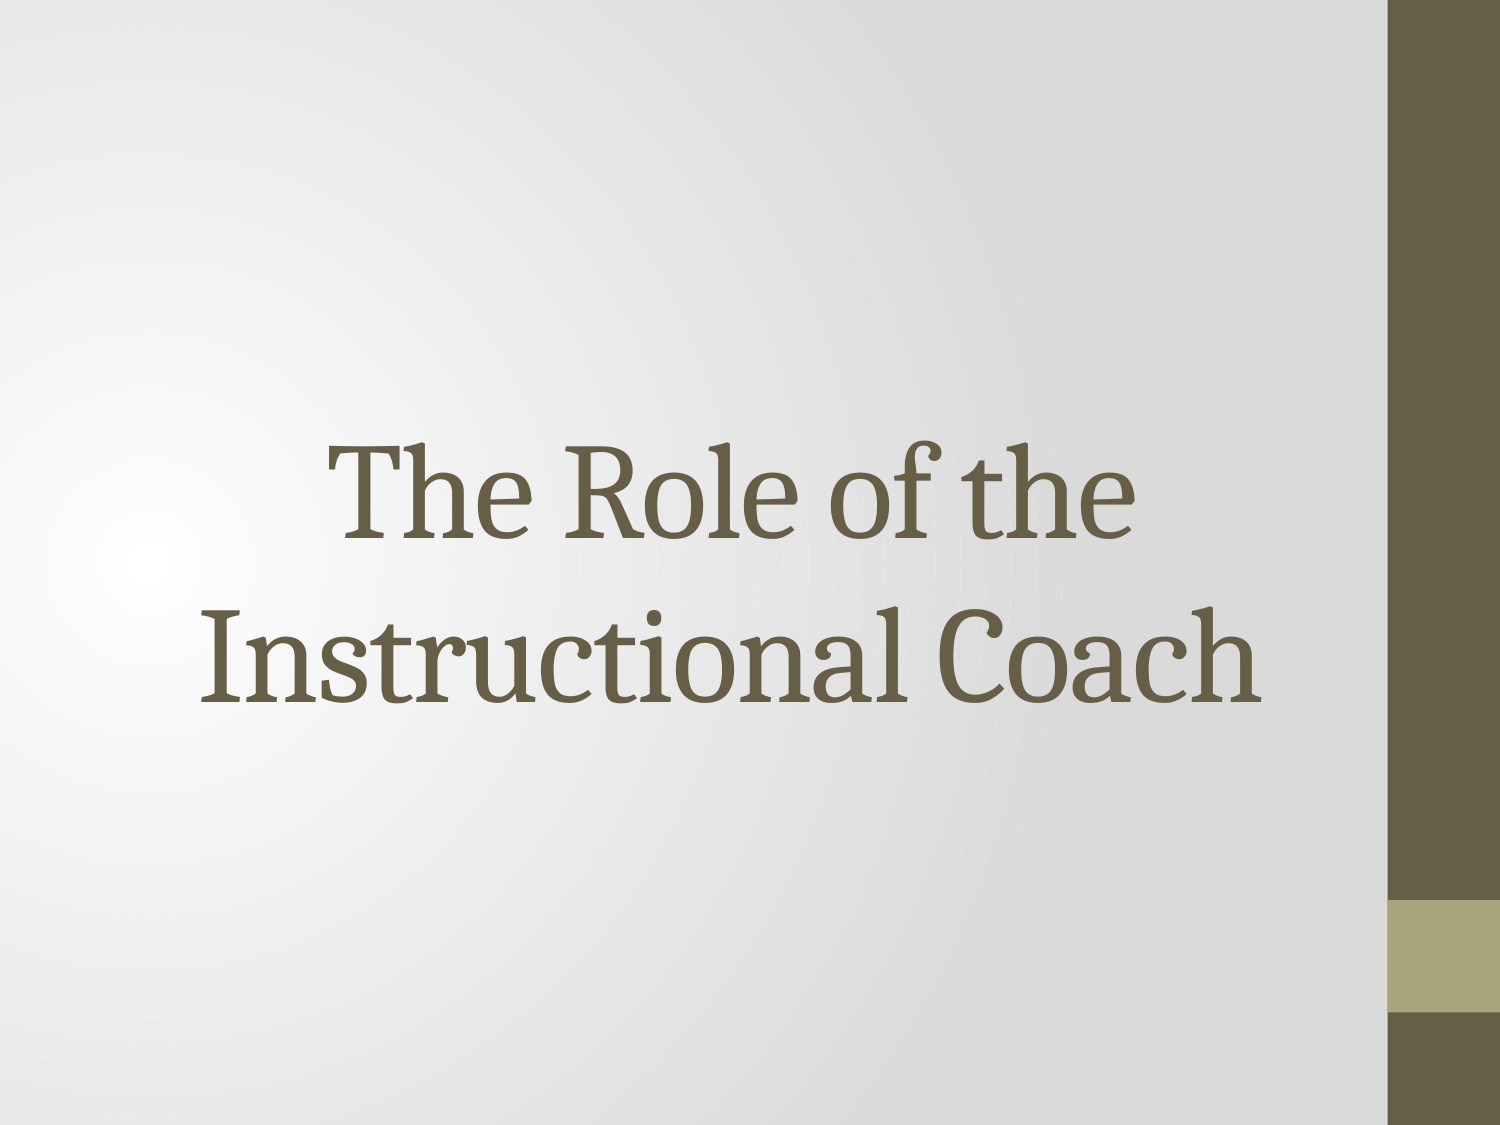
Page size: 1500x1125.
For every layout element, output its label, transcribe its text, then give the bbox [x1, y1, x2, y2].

title The Role of the Instructional Coach [112, 312, 1350, 738]
